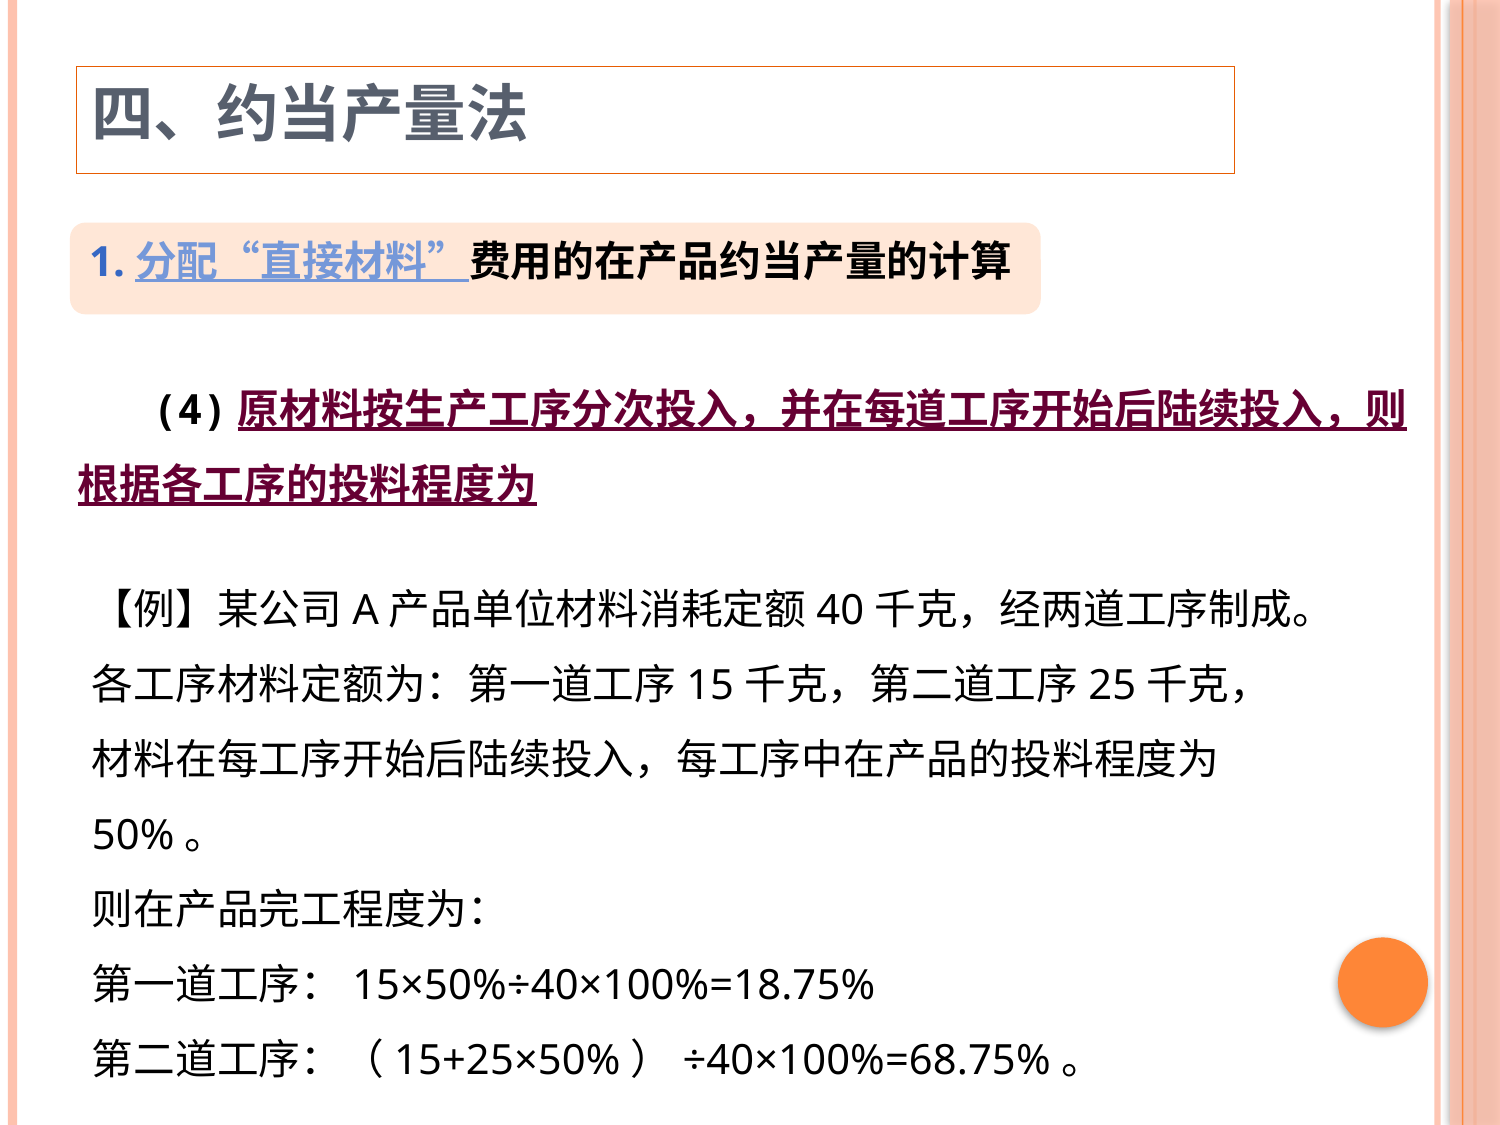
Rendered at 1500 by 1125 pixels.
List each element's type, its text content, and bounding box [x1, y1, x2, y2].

text_box 四、约当产量法 [76, 66, 1235, 174]
text_box (4)原材料按生产工序分次投入，并在每道工序开始后陆续投入，则 根据各工序的投料程度为 [62, 350, 1422, 515]
text_box 【例】某公司A产品单位材料消耗定额40千克，经两道工序制成。各工序材料定额为：第一道工序15千克，第二道工序25千克，材料在每工序开始后陆续投入，每工序中在产品的投料程度为50%。 则在产品完工程度为： 第一道工序：15×50%÷40×100%=18.75% 第二道工序：（15+25×50%）÷40×100%=68.75%。 [77, 550, 1318, 1091]
text_box 1.分配“直接材料”费用的在产品约当产量的计算 [69, 222, 1041, 315]
